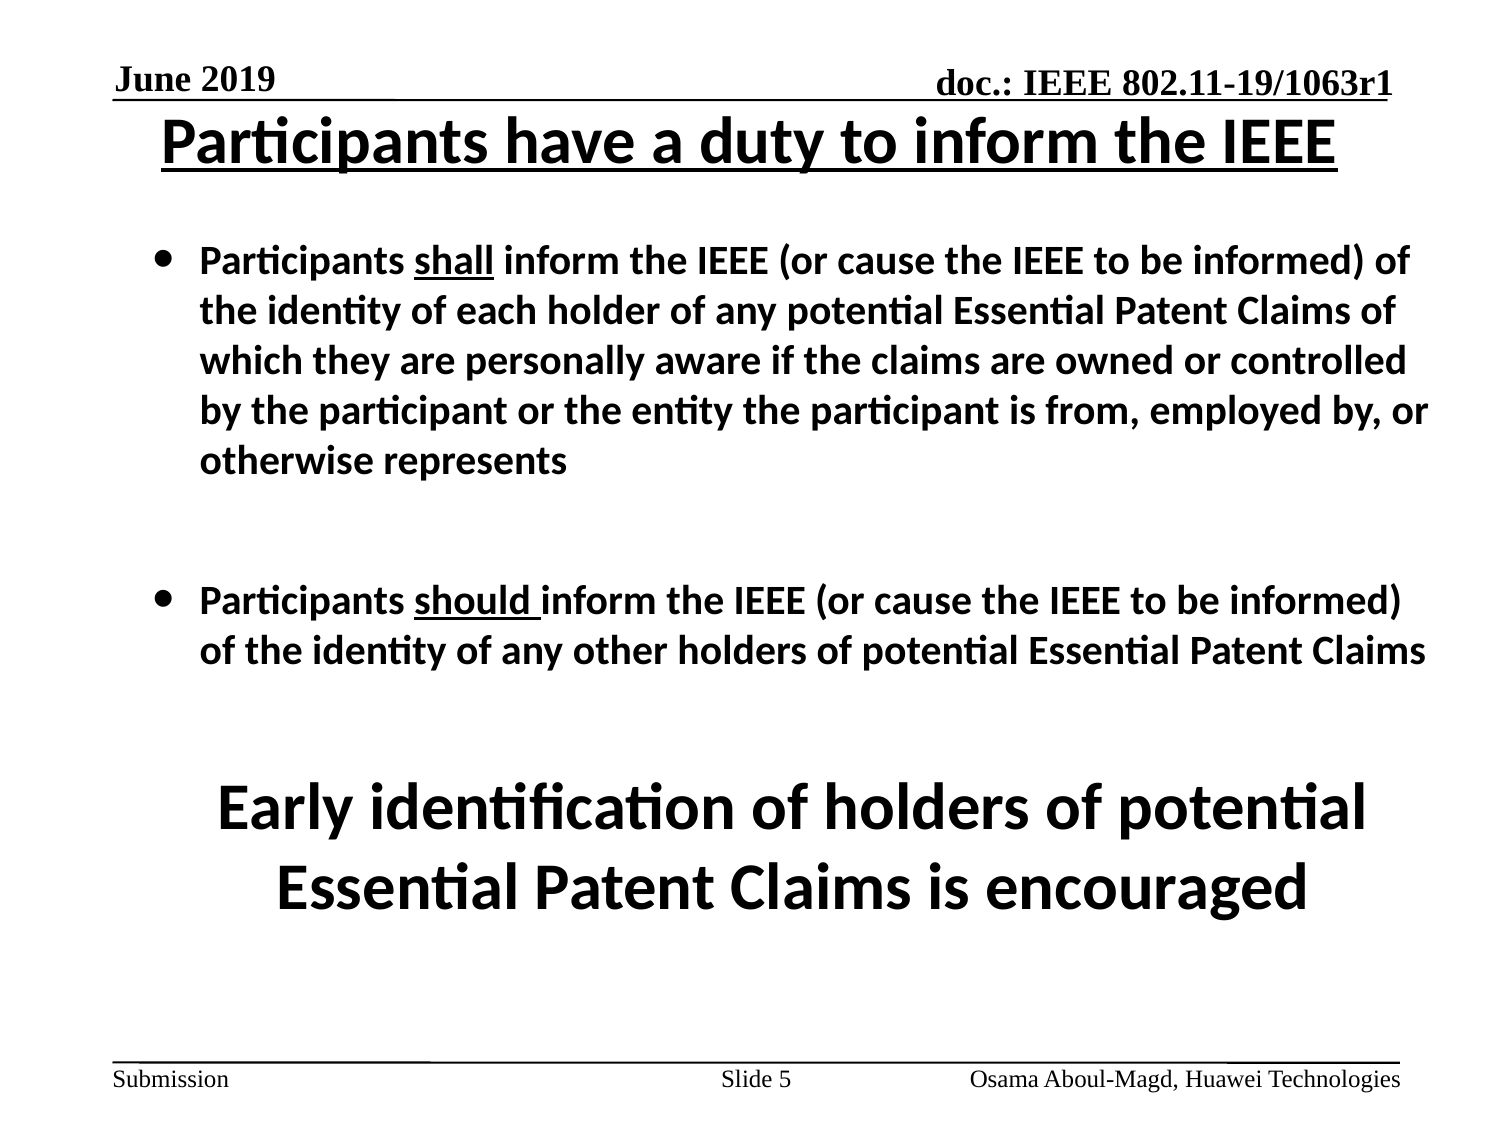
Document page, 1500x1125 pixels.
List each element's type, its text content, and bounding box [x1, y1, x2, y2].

list Participants shall inform the IEEE (or cause the IEEE to be informed) of the identity of each holder of any potential Essential Patent Claims of which they are personally aware if the claims are owned or controlled by the participant or the entity the participant is from, employed by, or otherwise represents Participants should inform the IEEE (or cause the IEEE to be informed) of the identity of any other holders of potential Essential Patent Claims Early identification of holders of potential Essential Patent Claims is encouraged [62, 224, 1451, 901]
footer Osama Aboul-Magd, Huawei Technologies [878, 1061, 1402, 1093]
title Participants have a duty to inform the IEEE [112, 112, 1388, 163]
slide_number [114, 54, 423, 100]
slide_number Slide 5 [712, 1061, 800, 1123]
